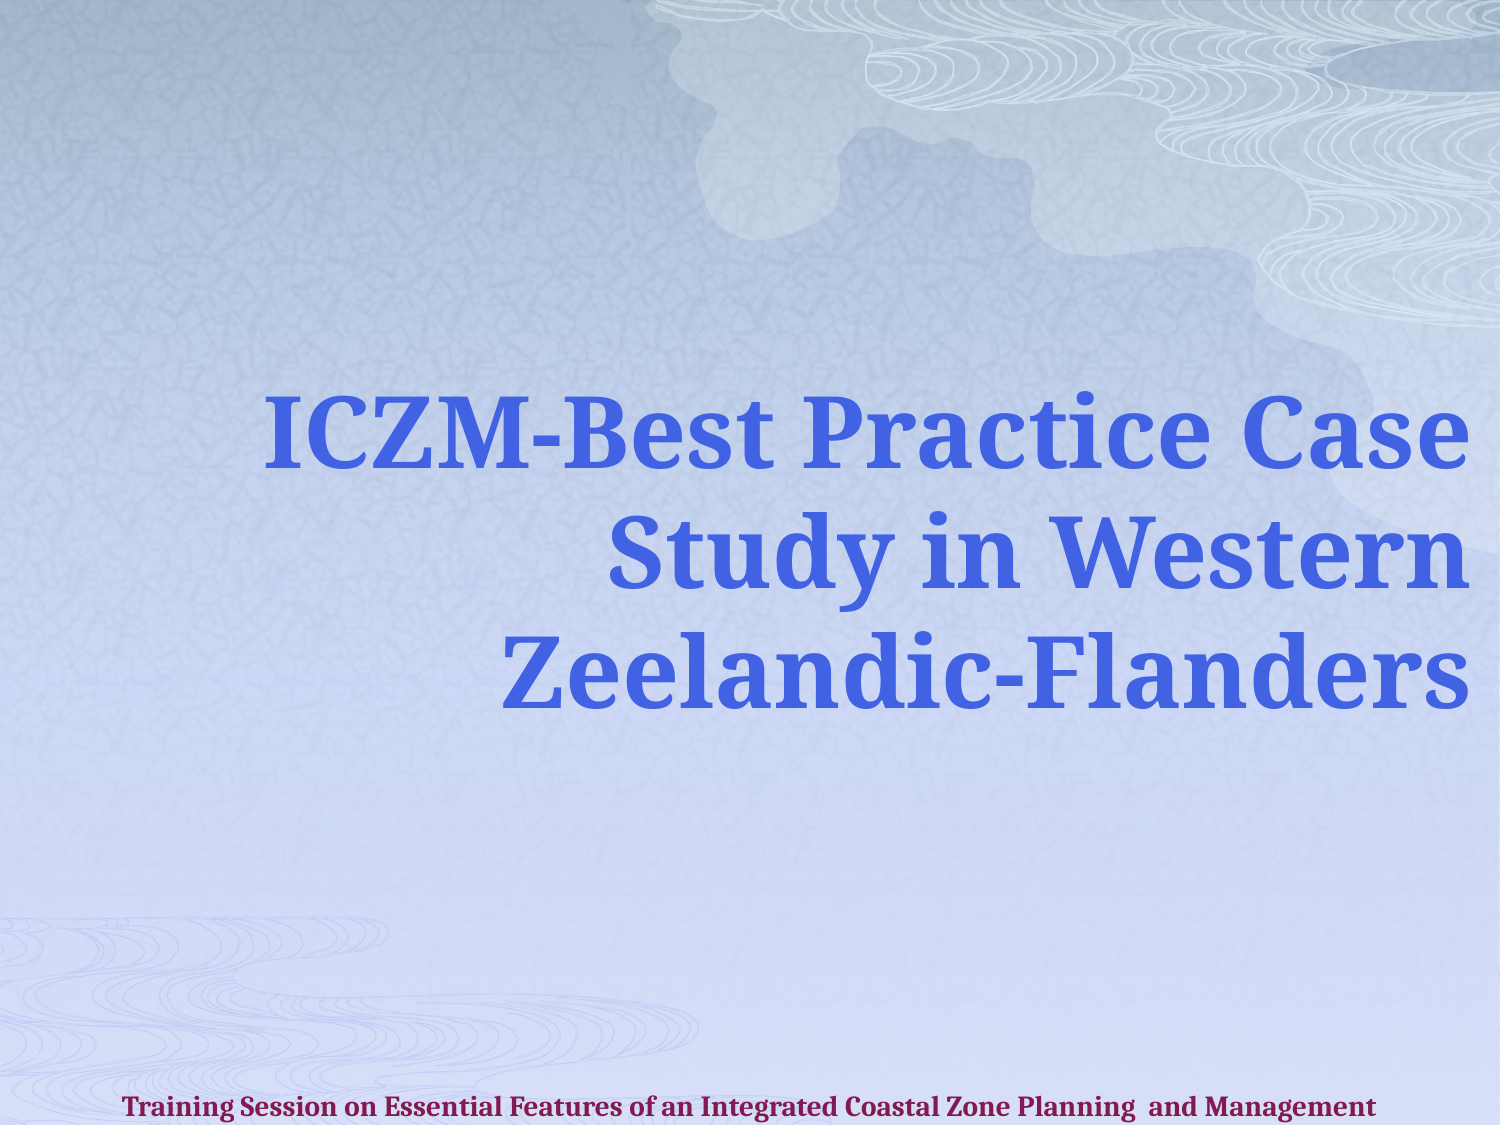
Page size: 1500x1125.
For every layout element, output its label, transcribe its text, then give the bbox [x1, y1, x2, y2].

title ICZM-Best Practice Case Study in Western Zeelandic-Flanders [200, 275, 1488, 823]
text_box Training Session on Essential Features of an Integrated Coastal Zone Planning and Management [0, 1079, 1500, 1125]
